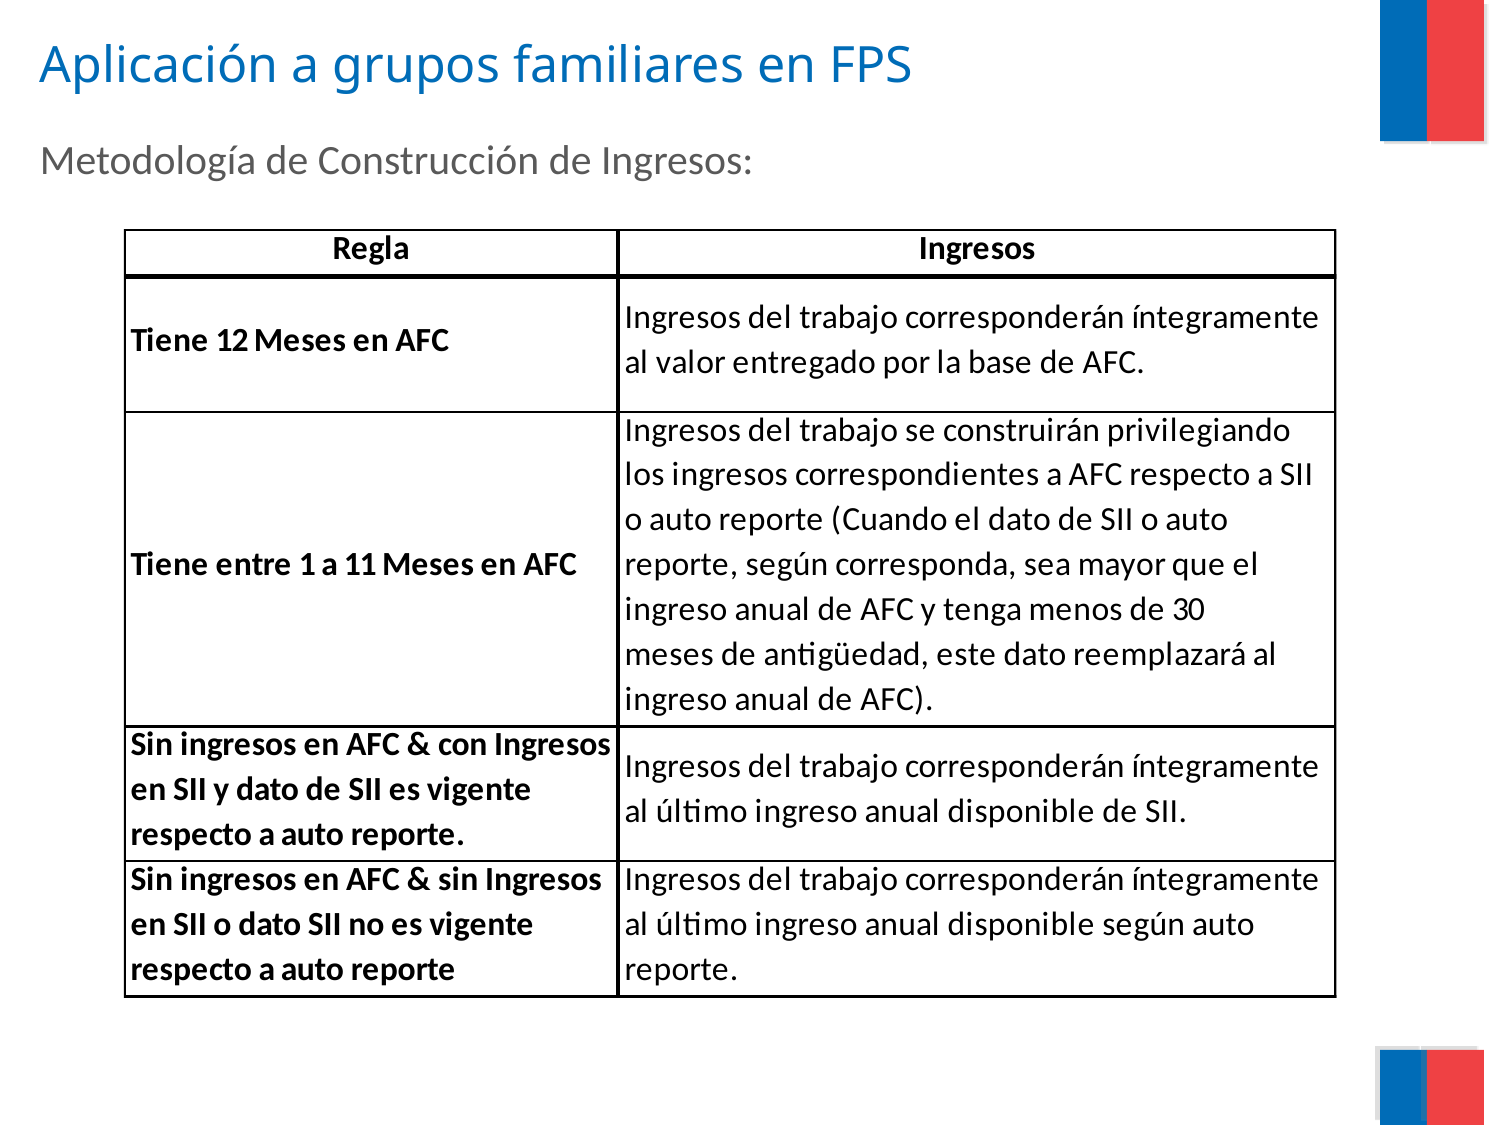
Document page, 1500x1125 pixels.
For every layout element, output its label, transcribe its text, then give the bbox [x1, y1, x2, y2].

title Aplicación a grupos familiares en FPS [24, 24, 1365, 125]
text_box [123, 228, 1339, 1000]
list Metodología de Construcción de Ingresos: [24, 125, 1367, 869]
